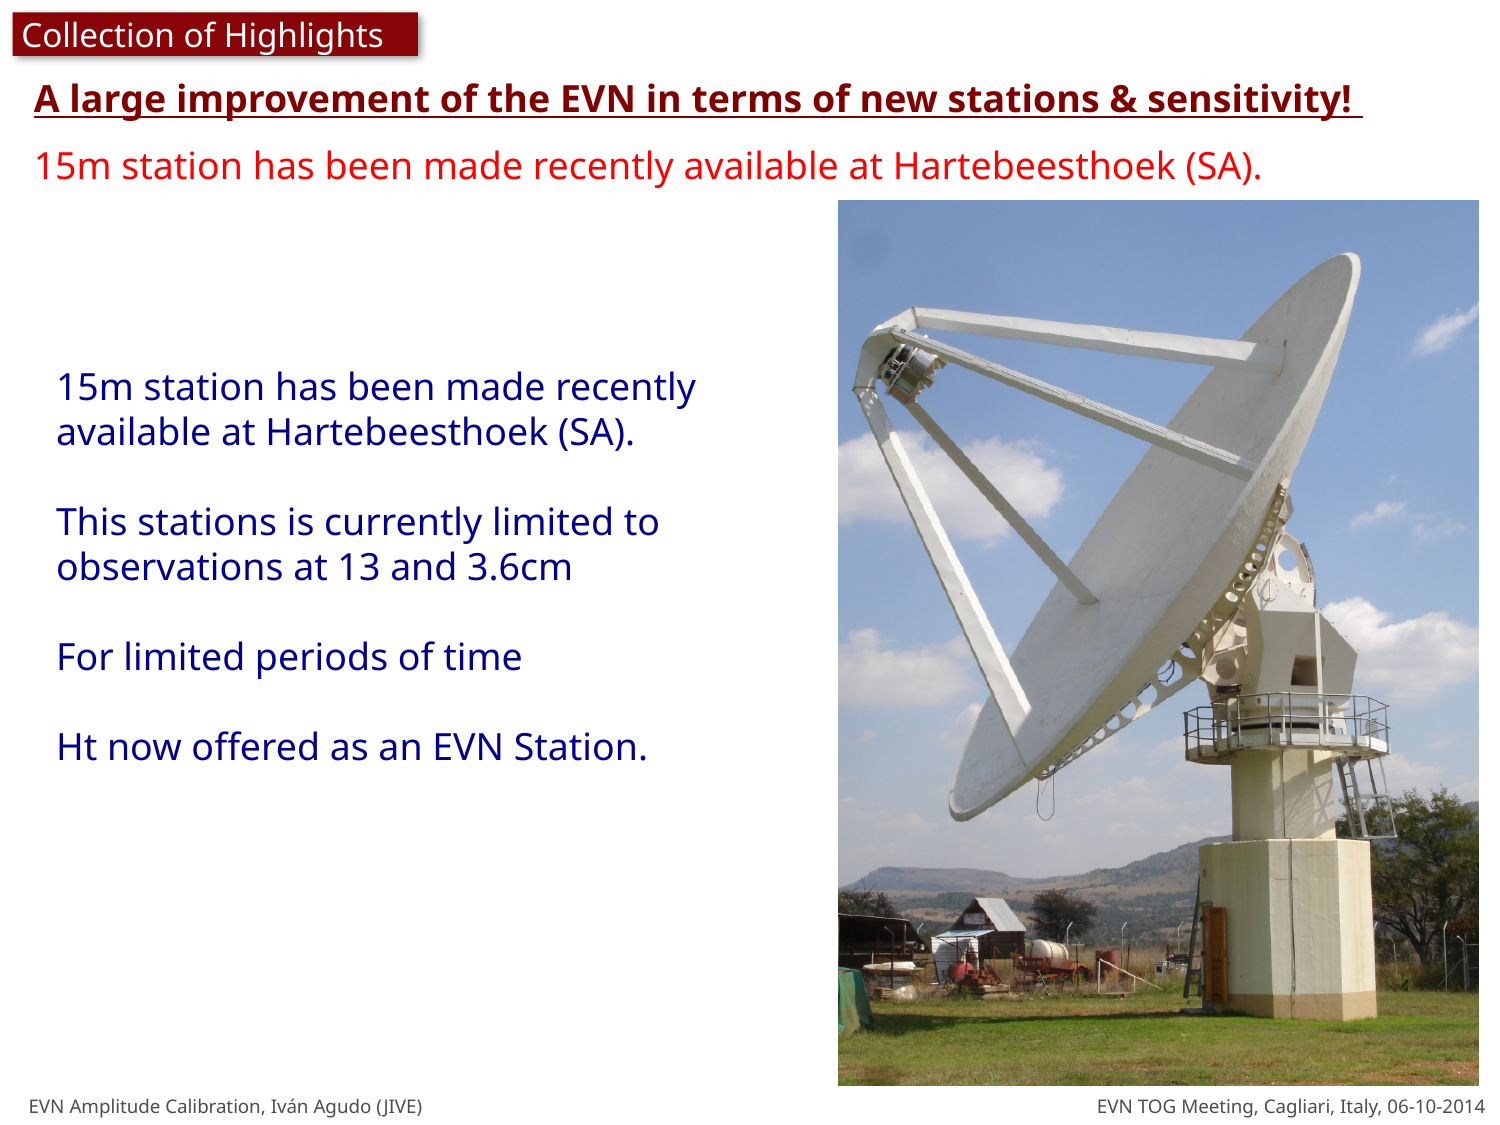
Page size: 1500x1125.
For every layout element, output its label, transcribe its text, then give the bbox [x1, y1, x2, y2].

text_box EVN Amplitude Calibration, Iván Agudo (JIVE) EVN TOG Meeting, Cagliari, Italy, 06-10-2014 [0, 1087, 1500, 1125]
text_box Collection of Highlights [12, 12, 418, 56]
text_box 15m station has been made recently available at Hartebeesthoek (SA). [19, 134, 1474, 194]
text_box A large improvement of the EVN in terms of new stations & sensitivity! [19, 67, 1474, 128]
picture [838, 200, 1479, 1086]
text_box 15m station has been made recently available at Hartebeesthoek (SA). This stations is currently limited to observations at 13 and 3.6cm For limited periods of time Ht now offered as an EVN Station. [41, 355, 802, 776]
